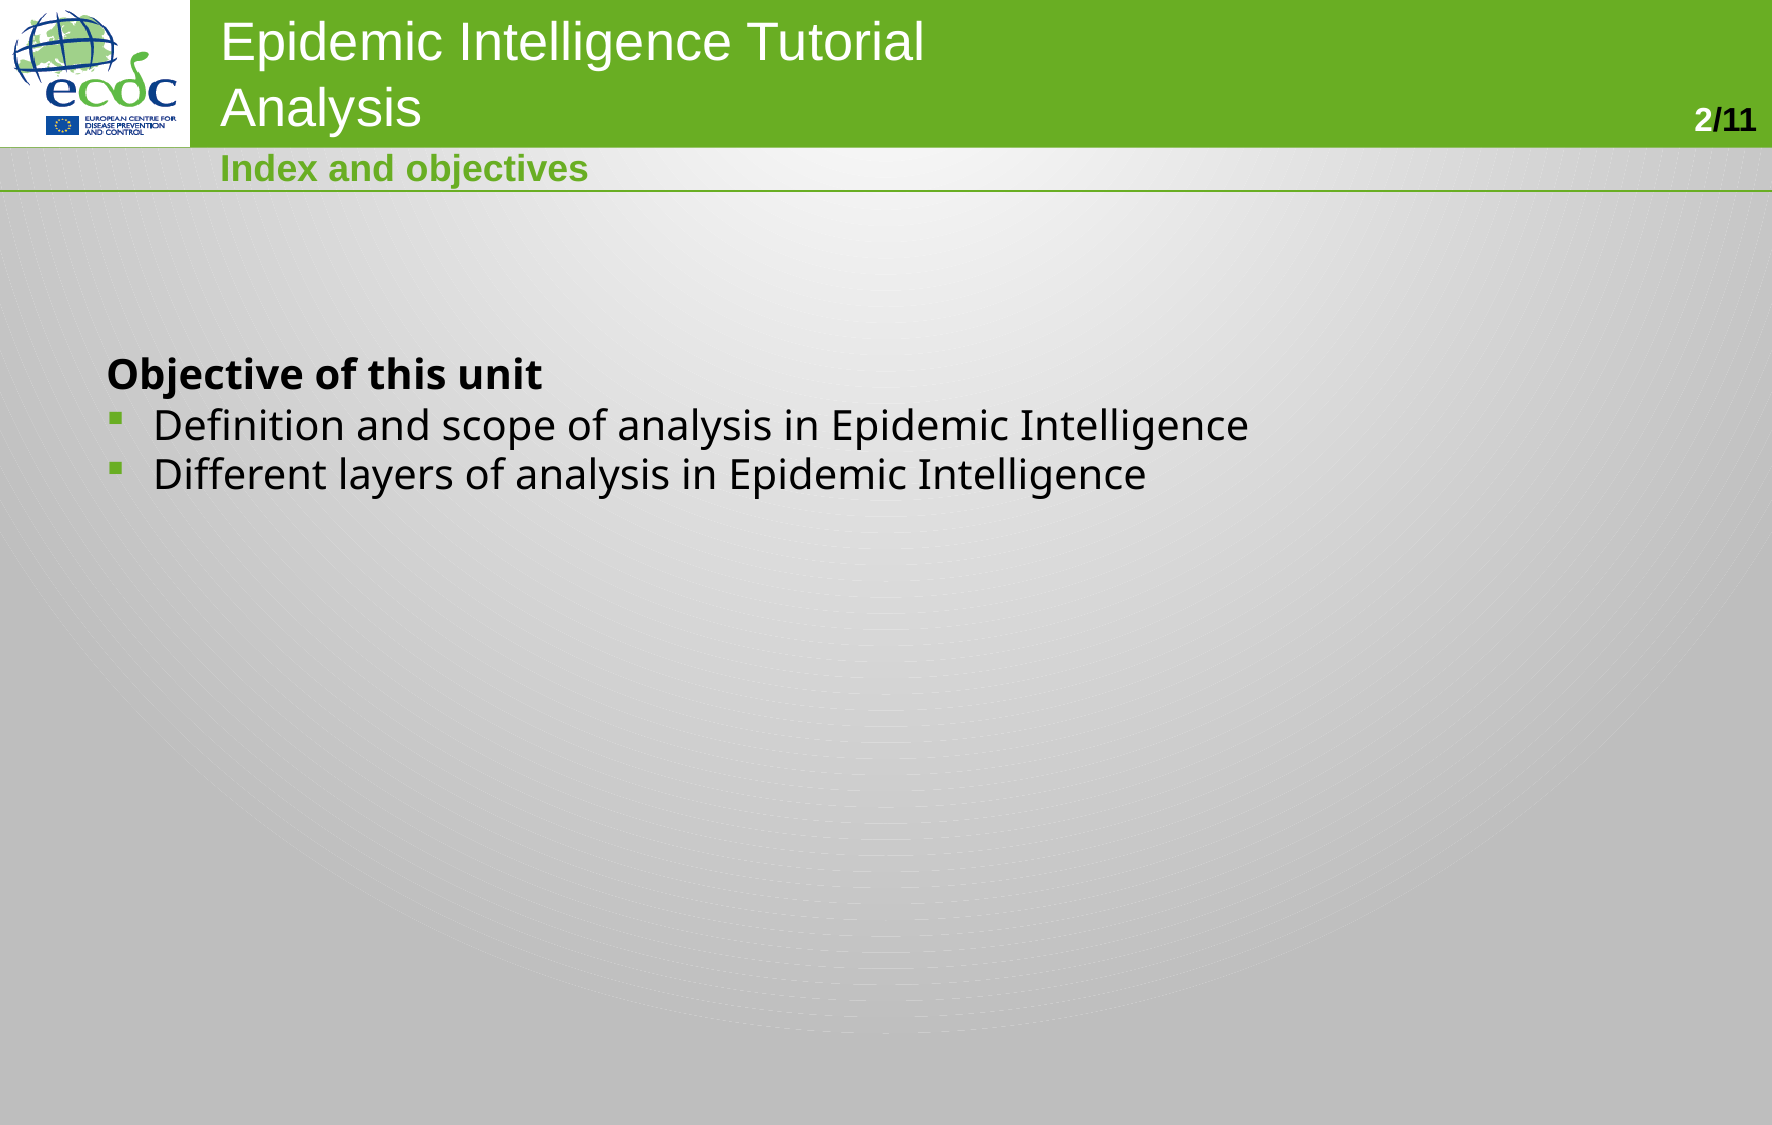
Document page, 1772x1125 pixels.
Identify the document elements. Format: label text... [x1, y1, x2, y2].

text_box Index and objectives [205, 141, 1406, 198]
picture [0, 0, 190, 147]
text_box Objective of this unit Definition and scope of analysis in Epidemic Intelligence Different layers of analysis in Epidemic Intelligence [90, 340, 1588, 556]
